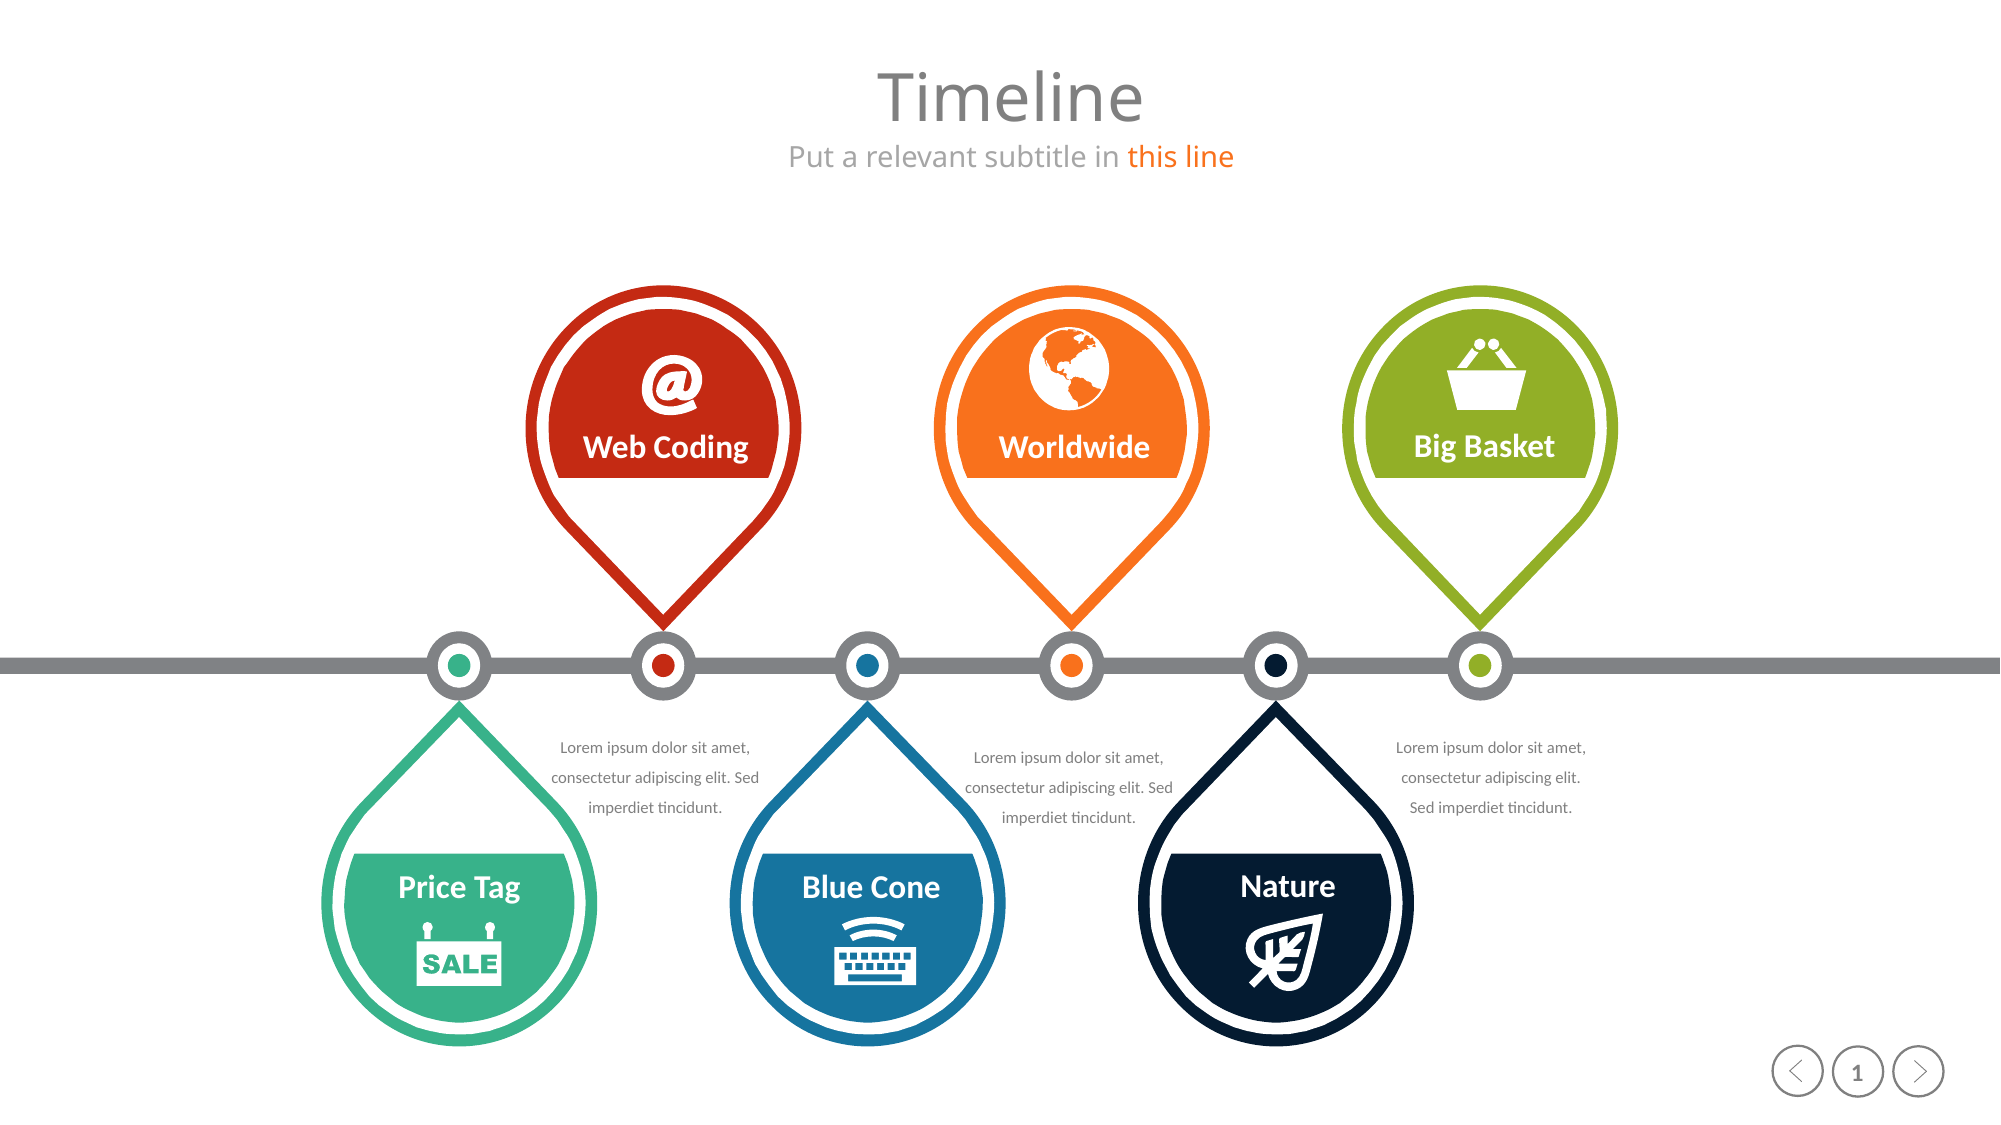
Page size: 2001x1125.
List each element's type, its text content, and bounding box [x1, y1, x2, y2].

text_box [344, 854, 575, 1023]
text_box Lorem ipsum dolor sit amet, consectetur adipiscing elit. Sed imperdiet tincidunt. [516, 719, 795, 812]
text_box [1104, 657, 1243, 674]
text_box [1245, 913, 1323, 992]
text_box [1446, 631, 1514, 701]
text_box [1342, 285, 1619, 632]
text_box Price Tag [394, 864, 525, 905]
text_box [1038, 631, 1105, 701]
text_box [846, 643, 889, 688]
text_box [554, 478, 772, 606]
text_box [642, 643, 685, 688]
text_box [1254, 643, 1298, 688]
text_box [332, 717, 586, 1035]
text_box [945, 296, 1199, 615]
text_box [0, 657, 426, 674]
text_box [957, 309, 1187, 478]
text_box [437, 643, 481, 688]
text_box [696, 657, 835, 674]
text_box Web Coding [582, 424, 749, 465]
text_box [525, 285, 802, 632]
text_box [795, 717, 930, 799]
text_box [1138, 700, 1414, 1047]
text_box [1372, 478, 1589, 606]
text_box [963, 478, 1181, 606]
text_box Nature [1223, 864, 1354, 905]
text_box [1824, 1045, 1893, 1098]
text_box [834, 916, 917, 986]
text_box [641, 354, 703, 416]
text_box [321, 700, 598, 1047]
text_box [651, 653, 675, 678]
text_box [1446, 338, 1527, 410]
text_box Lorem ipsum dolor sit amet, consectetur adipiscing elit. Sed imperdiet tincidunt. [930, 729, 1208, 821]
text_box Timeline [148, 28, 1874, 134]
text_box [1050, 643, 1093, 688]
text_box [1264, 653, 1288, 678]
text_box [1161, 854, 1392, 1023]
text_box [548, 309, 779, 478]
text_box [759, 725, 977, 854]
text_box [1468, 653, 1492, 678]
text_box [425, 631, 493, 701]
text_box [1459, 643, 1502, 688]
text_box Big Basket [1413, 424, 1556, 465]
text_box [416, 921, 502, 987]
text_box [1309, 657, 1447, 674]
text_box [795, 700, 930, 791]
text_box Blue Cone [789, 865, 954, 906]
text_box [729, 812, 1006, 1047]
text_box [1029, 327, 1110, 411]
text_box [1514, 657, 2000, 674]
text_box [630, 631, 697, 701]
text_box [1893, 1045, 1945, 1098]
text_box [933, 285, 1210, 632]
text_box [1365, 309, 1596, 478]
text_box [1060, 653, 1084, 678]
text_box [834, 631, 901, 701]
text_box [447, 653, 471, 678]
text_box [1353, 296, 1607, 615]
text_box [536, 296, 790, 615]
text_box [1242, 631, 1310, 701]
text_box [740, 812, 995, 1035]
text_box Put a relevant subtitle in this line [148, 134, 1874, 192]
text_box [350, 725, 568, 854]
text_box [752, 854, 983, 1023]
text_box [1771, 1044, 1824, 1098]
text_box [1168, 725, 1385, 854]
text_box [900, 657, 1039, 674]
text_box [492, 657, 631, 674]
text_box [856, 653, 879, 678]
text_box [1149, 717, 1403, 1035]
text_box Lorem ipsum dolor sit amet, consectetur adipiscing elit. Sed imperdiet tincidunt. [1376, 719, 1606, 811]
text_box Worldwide [998, 424, 1151, 465]
